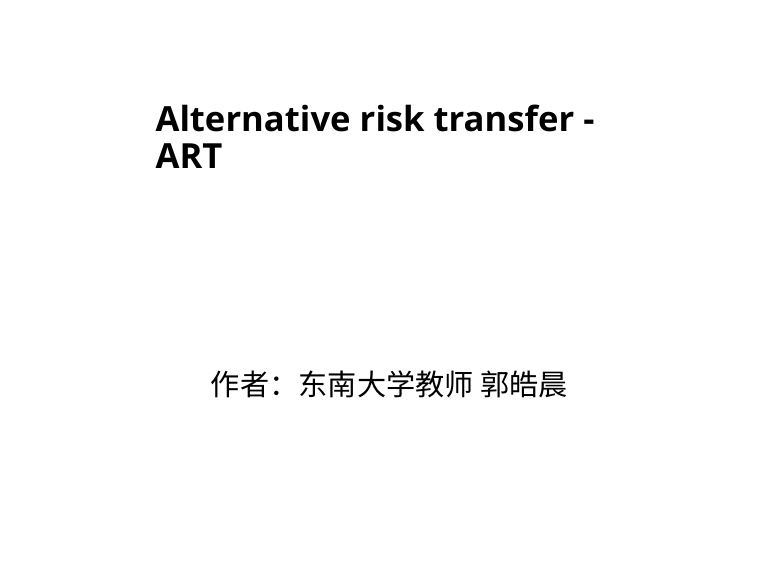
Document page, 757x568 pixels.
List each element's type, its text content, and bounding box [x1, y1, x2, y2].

text_box 作者：东南大学教师 郭皓晨 [196, 358, 584, 409]
title Alternative risk transfer - ART [140, 83, 654, 194]
